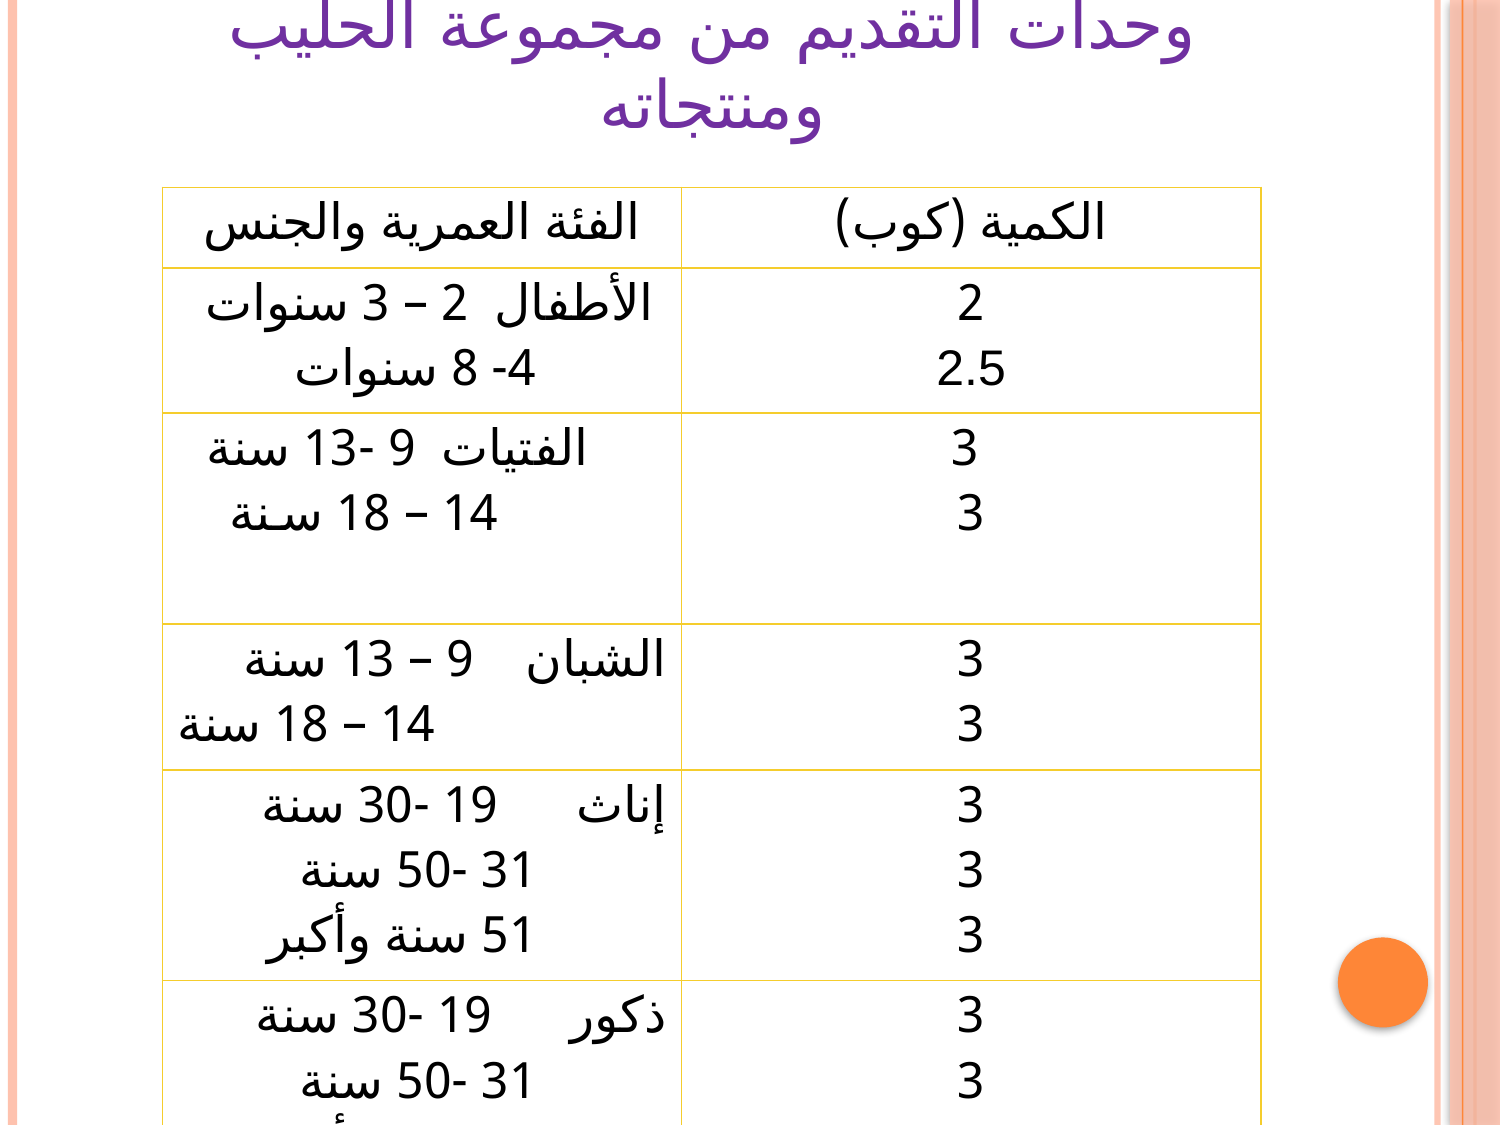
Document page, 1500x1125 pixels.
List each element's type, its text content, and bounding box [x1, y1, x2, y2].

table_header الفئة العمرية والجنس [163, 188, 681, 267]
table_cell إناث 19 -30 سنة 31 -50 سنة 51 سنة وأكبر [163, 771, 681, 980]
table_cell 2 2.5 [682, 269, 1260, 412]
table_header الكمية (كوب) [682, 188, 1260, 267]
table_cell ذكور 19 -30 سنة 31 -50 سنة 51 سنة وأكبر [163, 981, 681, 1125]
table_cell 3 3 3 [682, 771, 1260, 980]
table_cell 3 3 [682, 625, 1260, 769]
table_cell 3 3 [682, 414, 1260, 623]
table_cell الشبان 9 – 13 سنة 14 – 18 سنة [163, 625, 681, 769]
title وحدات التقديم من مجموعة الحليب ومنتجاته [100, 30, 1326, 149]
table_cell الفتيات 9 -13 سنة 14 – 18 سنة [163, 414, 681, 623]
table_cell الأطفال 2 – 3 سنوات 4- 8 سنوات [163, 269, 681, 412]
table_cell 3 3 3 [682, 981, 1260, 1125]
